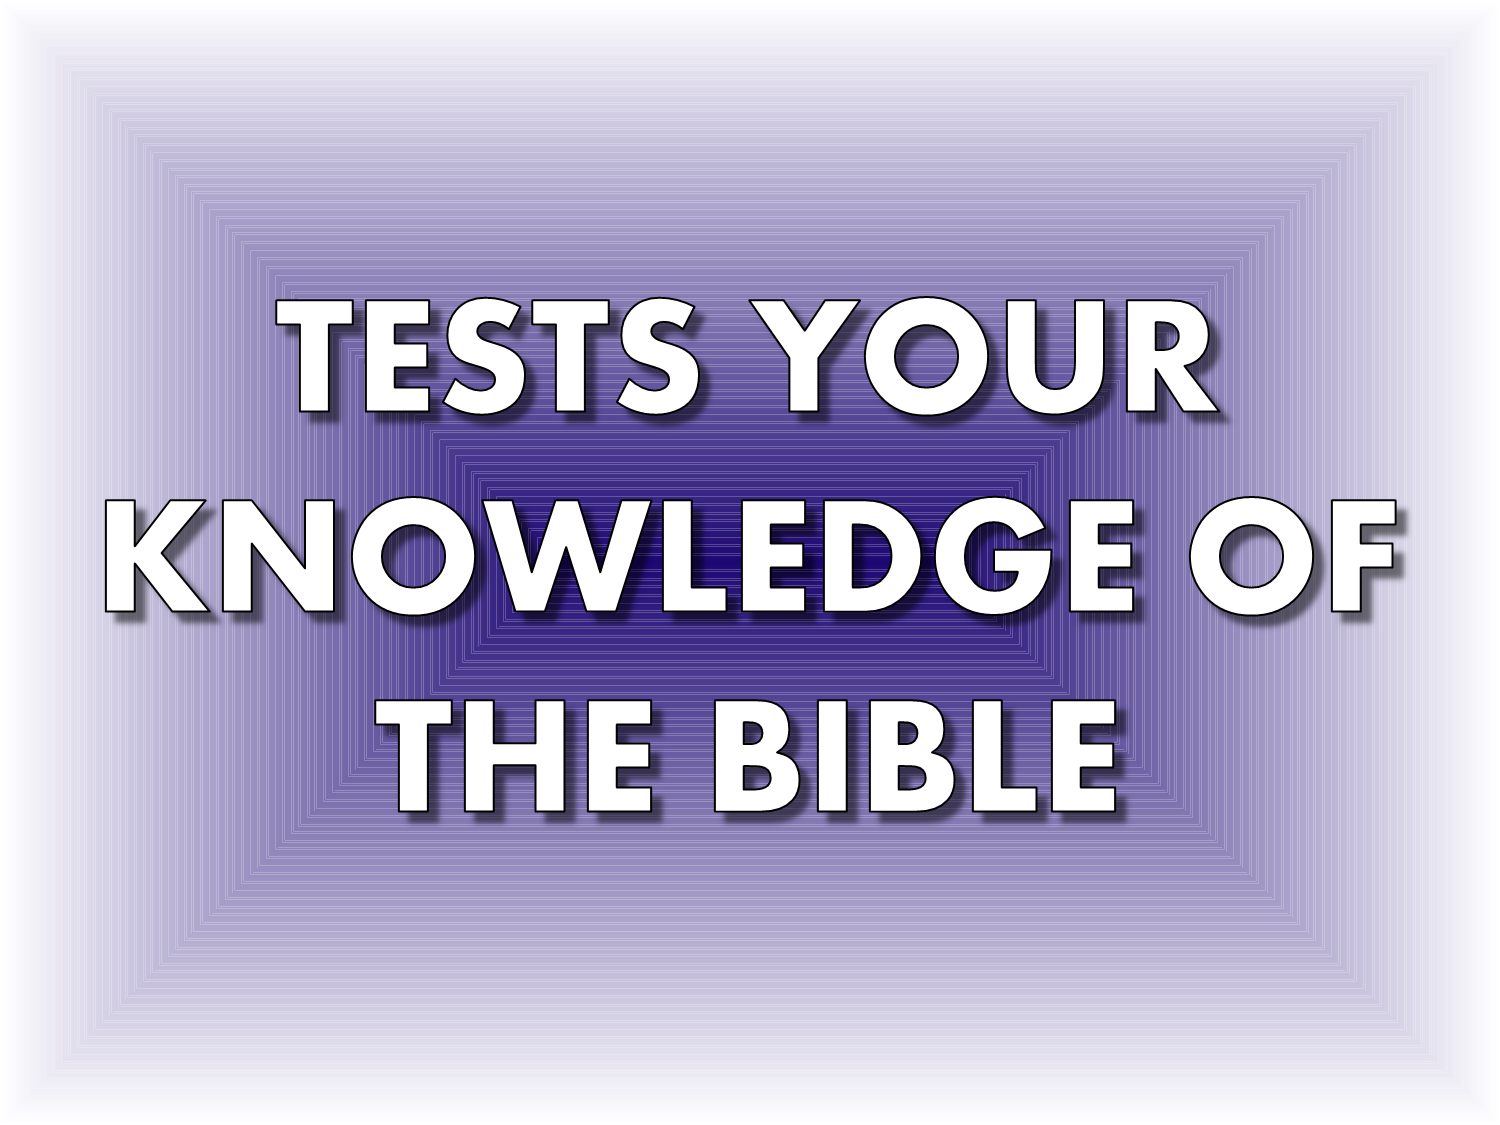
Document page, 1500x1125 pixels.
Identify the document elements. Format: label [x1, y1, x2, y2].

picture [74, 113, 1426, 1012]
